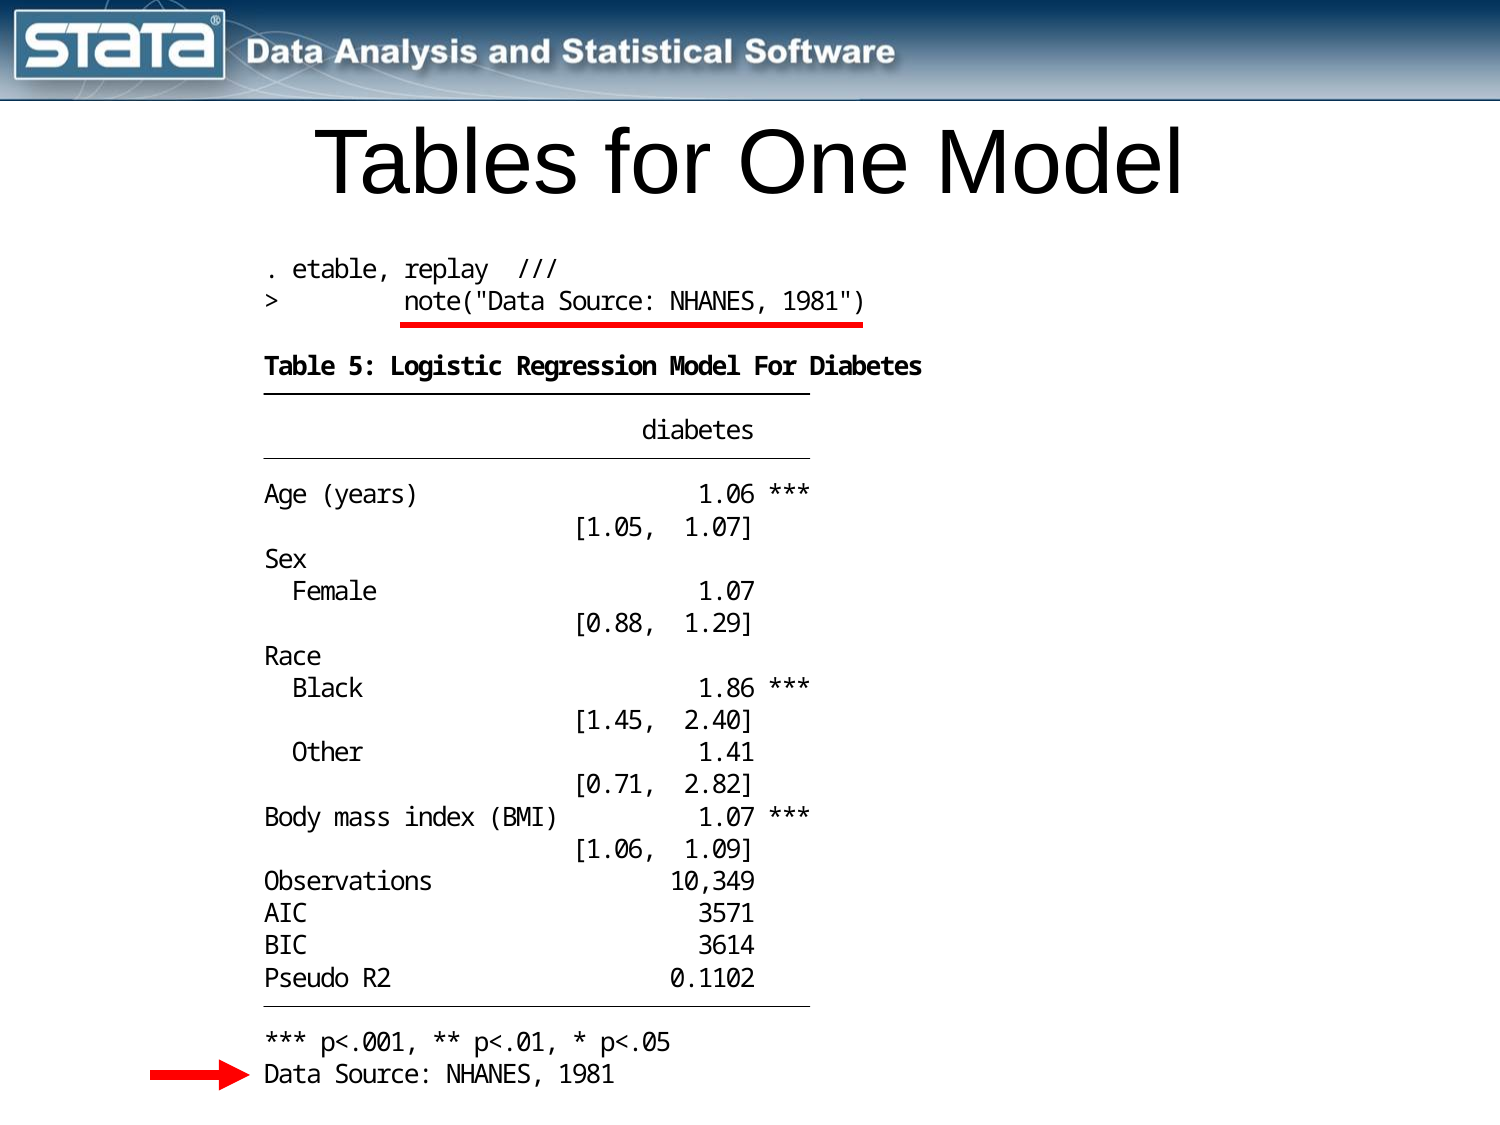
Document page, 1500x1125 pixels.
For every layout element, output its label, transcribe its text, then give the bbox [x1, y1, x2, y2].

picture [249, 249, 960, 1088]
picture [0, 0, 1500, 102]
title Tables for One Model [0, 108, 1500, 213]
